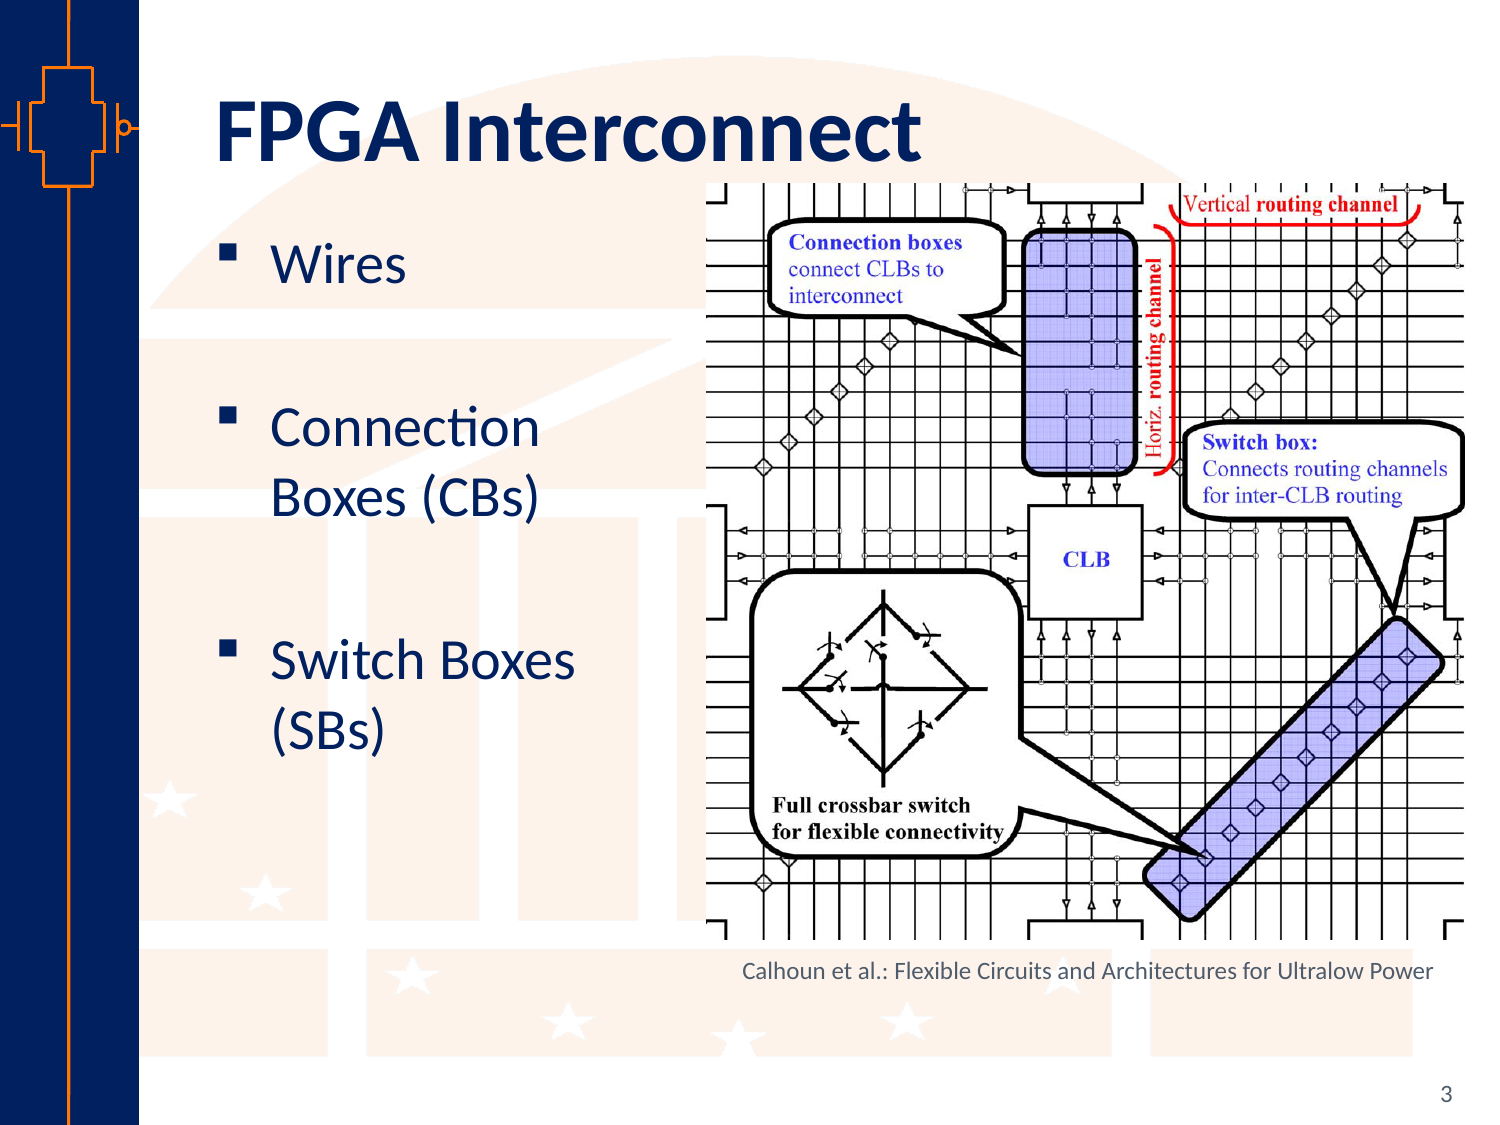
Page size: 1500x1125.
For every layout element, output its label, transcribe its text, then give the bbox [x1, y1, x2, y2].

list Wires Connection Boxes (CBs) Switch Boxes (SBs) [199, 217, 688, 938]
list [706, 183, 1465, 940]
slide_number 3 [1425, 1062, 1488, 1123]
text_box Calhoun et al.: Flexible Circuits and Architectures for Ultralow Power [727, 947, 1478, 993]
title FPGA Interconnect [200, 0, 1388, 188]
